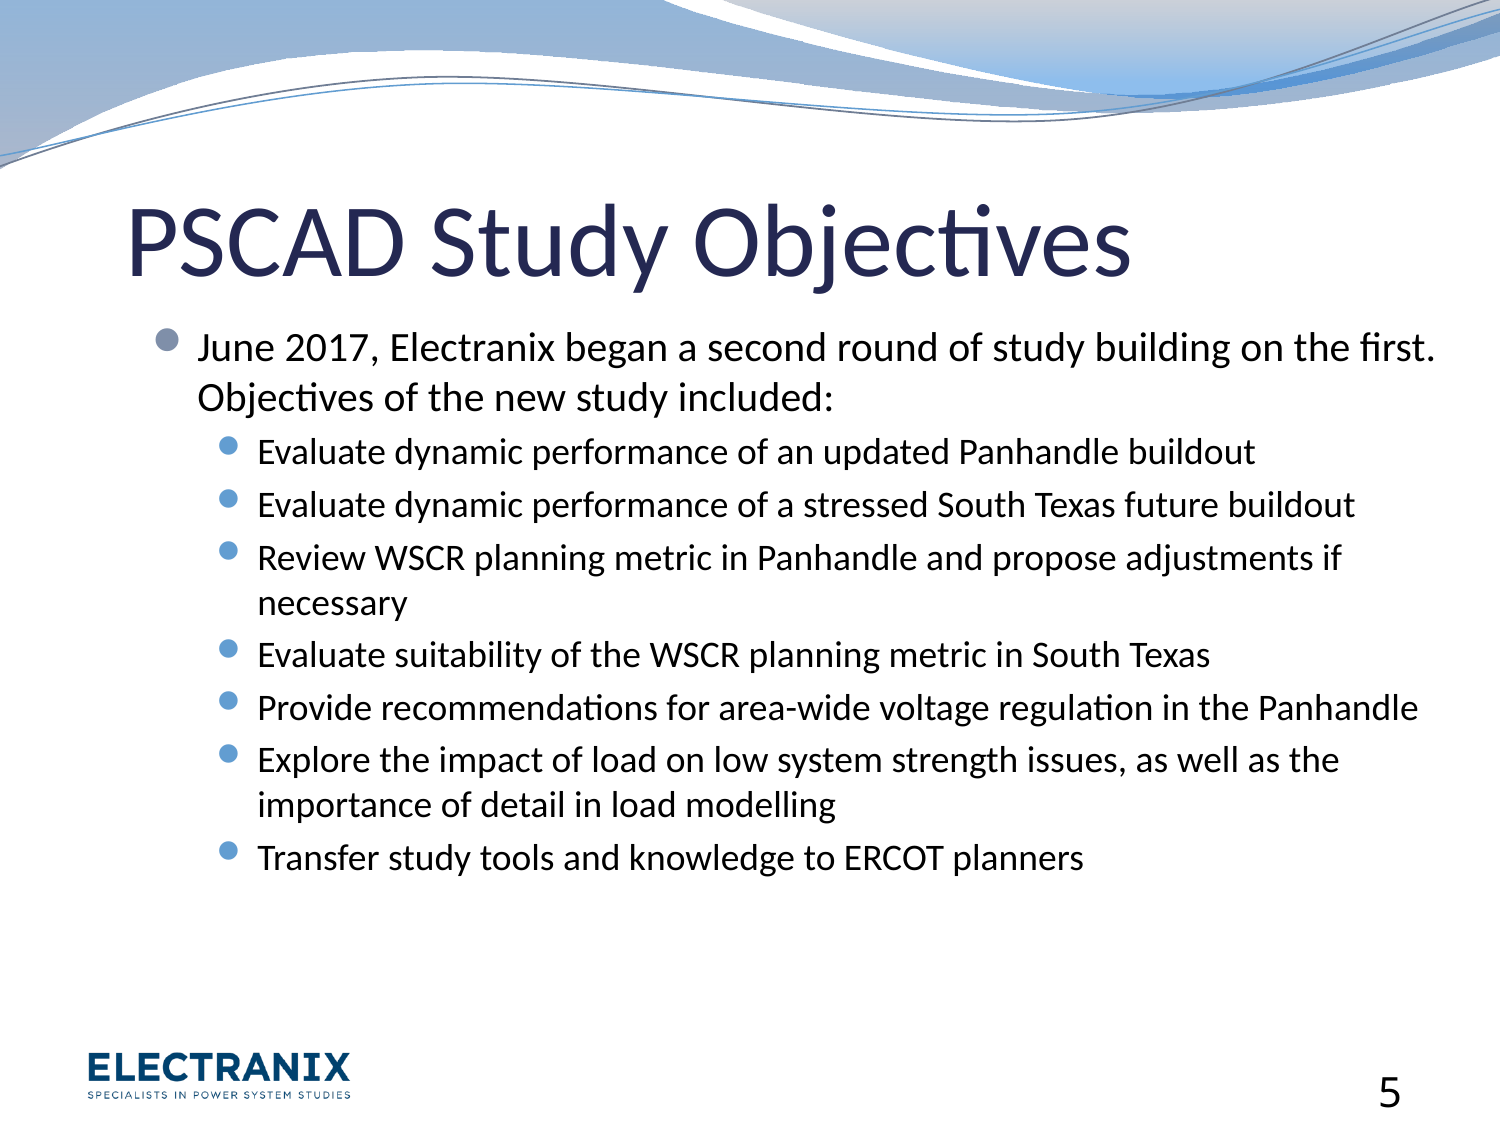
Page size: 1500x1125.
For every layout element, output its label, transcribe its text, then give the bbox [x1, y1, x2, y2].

text_box 5 [1363, 1058, 1481, 1097]
list June 2017, Electranix began a second round of study building on the first. Objectives of the new study included: Evaluate dynamic performance of an updated Panhandle buildout Evaluate dynamic performance of a stressed South Texas future buildout Review WSCR planning metric in Panhandle and propose adjustments if necessary Evaluate suitability of the WSCR planning metric in South Texas Provide recommendations for area-wide voltage regulation in the Panhandle Explore the impact of load on low system strength issues, as well as the importance of detail in load modelling Transfer study tools and knowledge to ERCOT planners [137, 312, 1481, 1059]
picture [75, 1039, 363, 1113]
title PSCAD Study Objectives [125, 149, 1465, 297]
